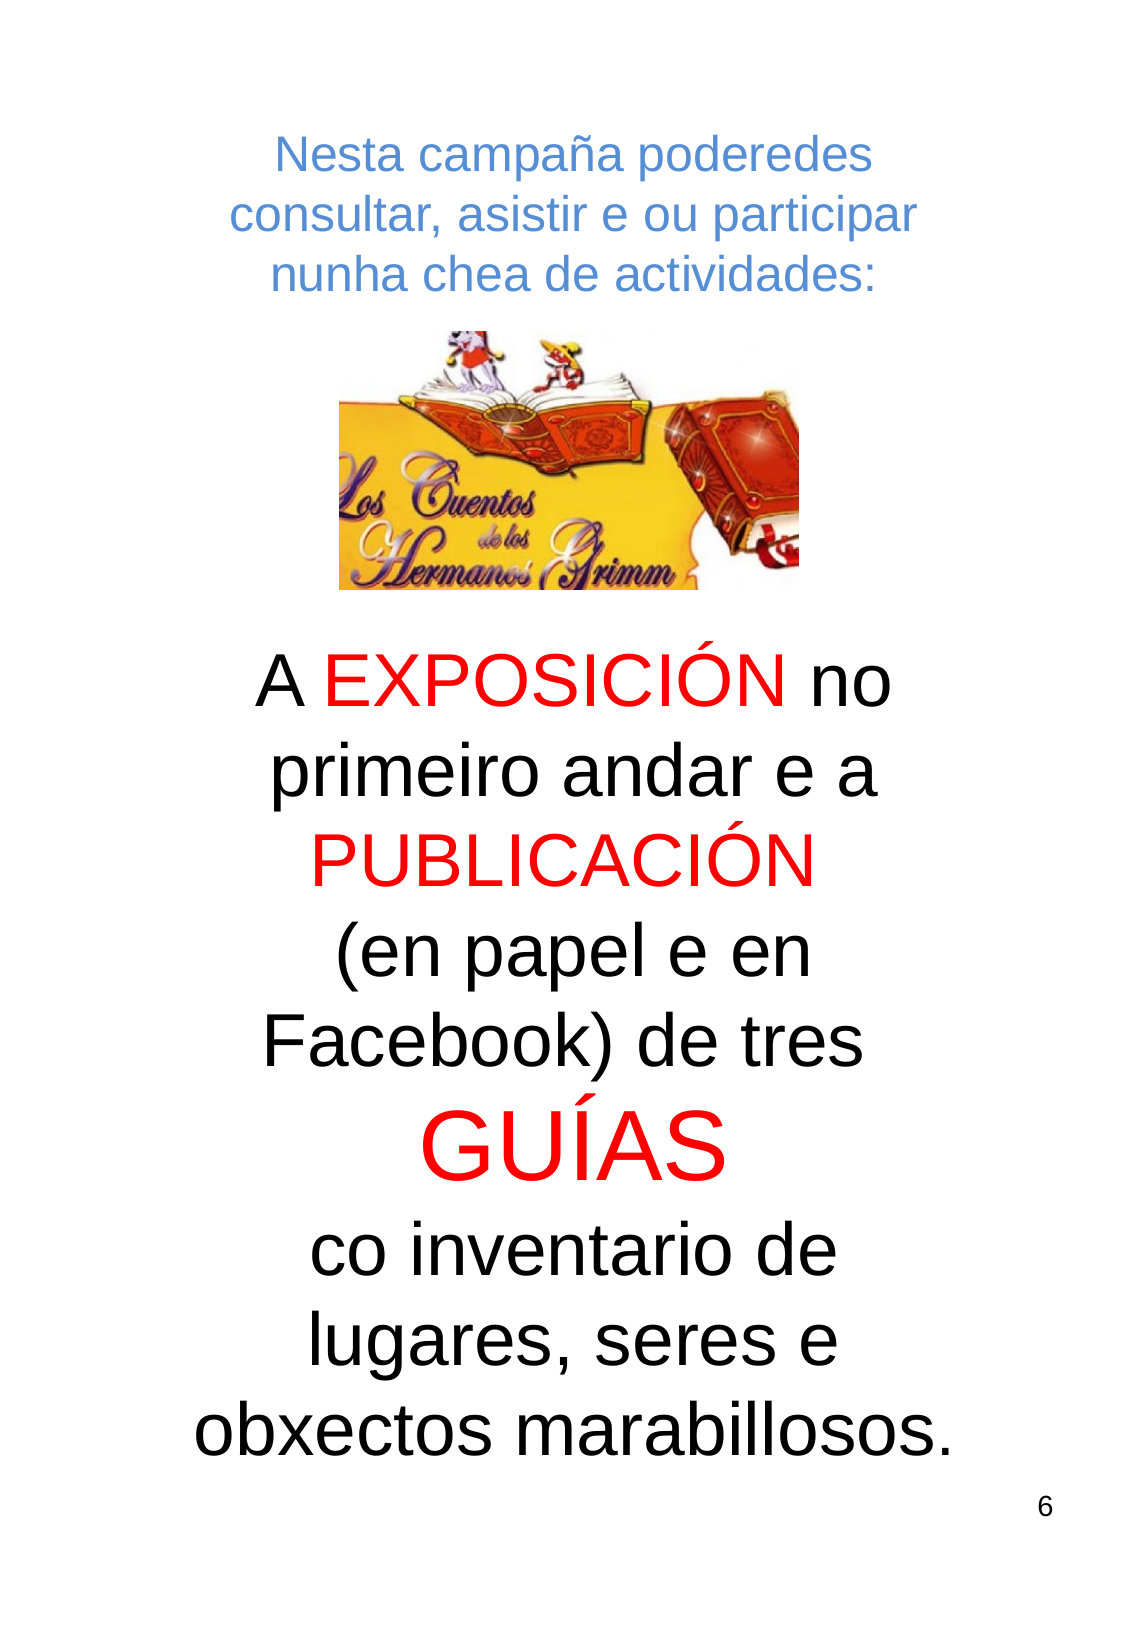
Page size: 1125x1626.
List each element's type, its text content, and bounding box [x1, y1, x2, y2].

picture [339, 331, 799, 590]
slide_number 6 [806, 1479, 1069, 1593]
text_box Nesta campaña poderedes consultar, asistir e ou participar nunha chea de actividades: A EXPOSICIÓN no primeiro andar e a PUBLICACIÓN (en papel e en Facebook) de tres GUÍAS co inventario de lugares, seres e obxectos marabillosos. [152, 97, 997, 1575]
